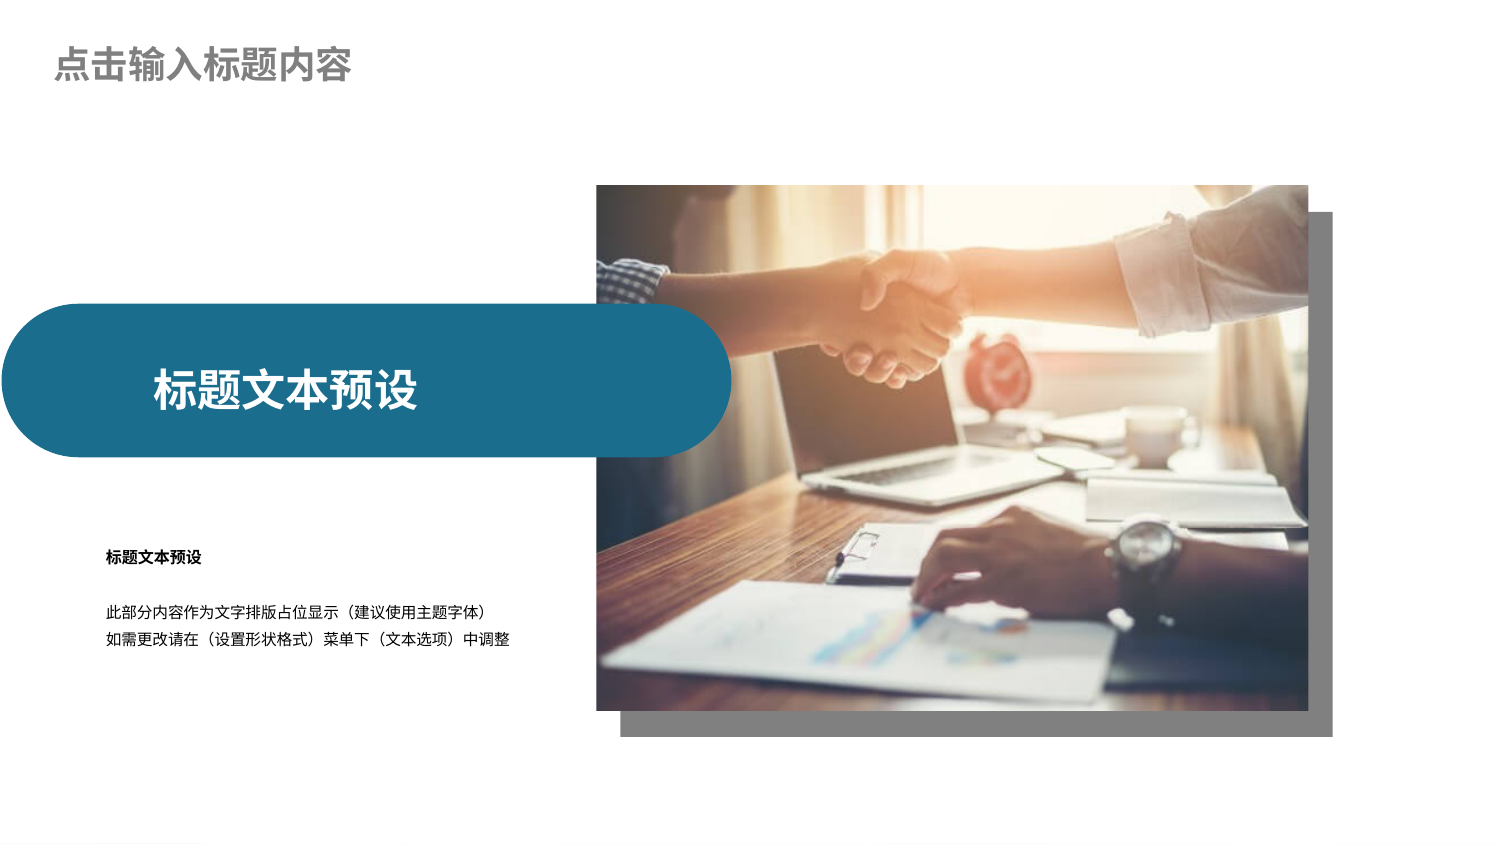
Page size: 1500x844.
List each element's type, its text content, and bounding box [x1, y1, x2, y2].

text_box 此部分内容作为文字排版占位显示（建议使用主题字体） 如需更改请在（设置形状格式）菜单下（文本选项）中调整 [91, 588, 561, 659]
text_box 点击输入标题内容 [53, 32, 403, 95]
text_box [596, 185, 1333, 738]
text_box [1, 303, 732, 458]
text_box 标题文本预设 [91, 537, 561, 576]
